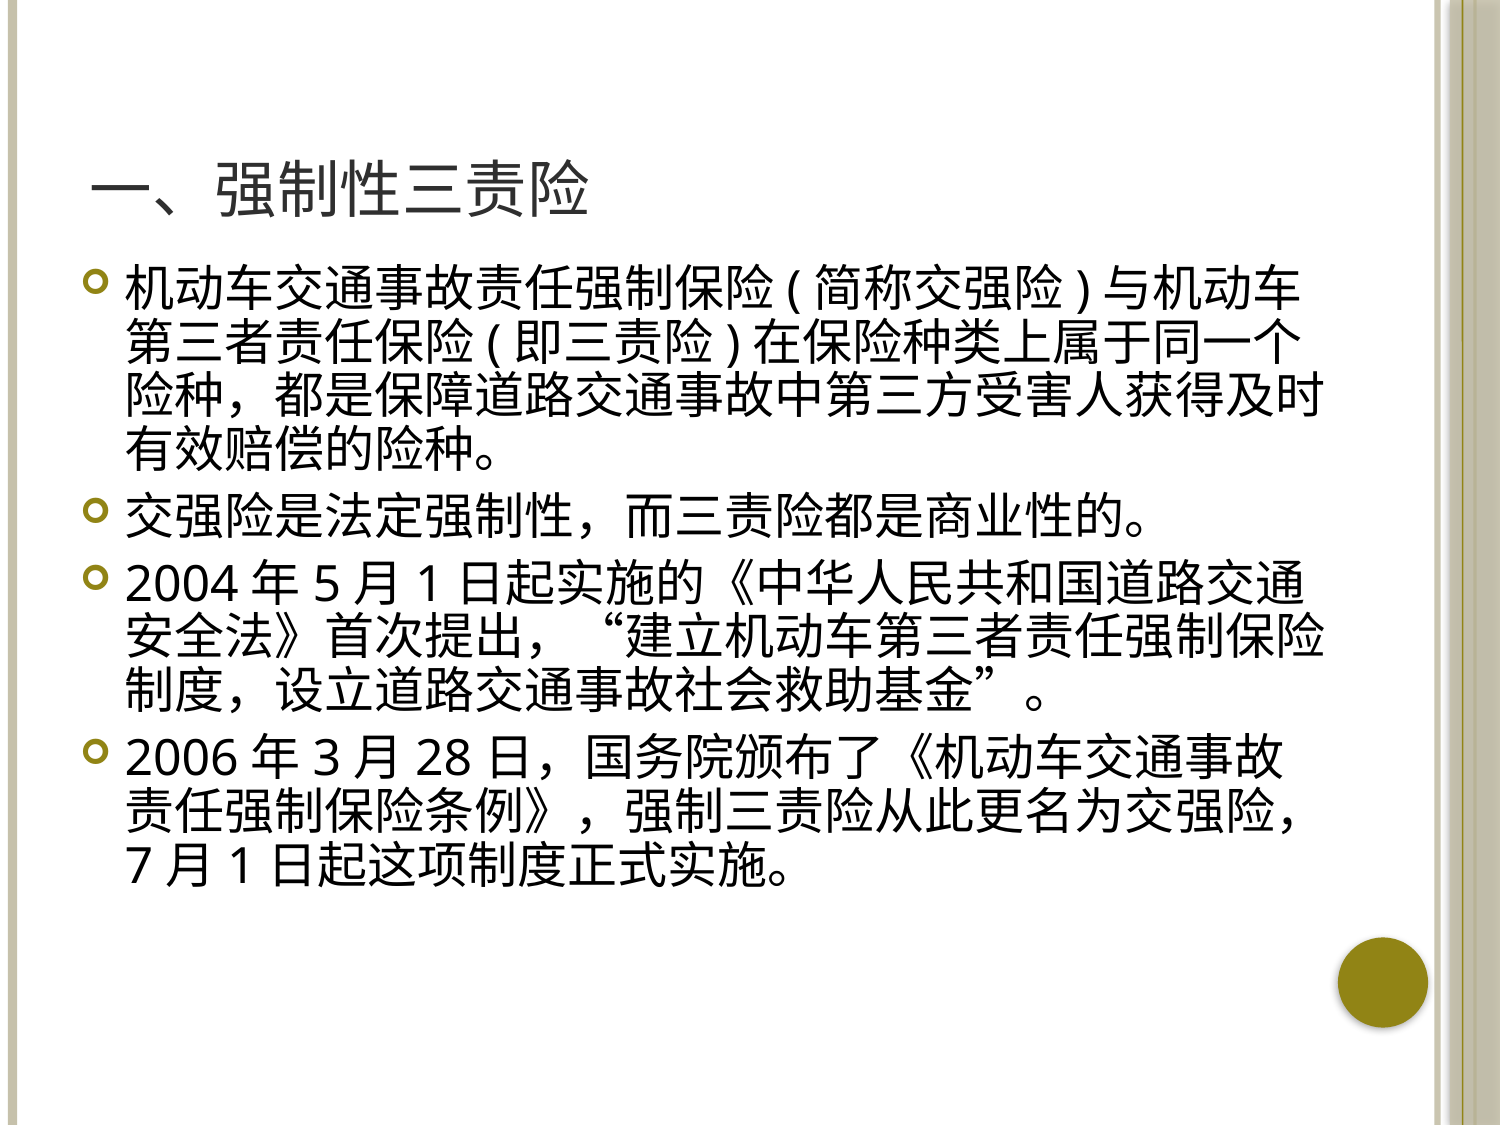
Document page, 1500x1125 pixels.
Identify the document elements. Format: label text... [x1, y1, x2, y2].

list 机动车交通事故责任强制保险(简称交强险)与机动车第三者责任保险(即三责险)在保险种类上属于同一个险种，都是保障道路交通事故中第三方受害人获得及时有效赔偿的险种。 交强险是法定强制性，而三责险都是商业性的。 2004年5月1日起实施的《中华人民共和国道路交通安全法》首次提出，“建立机动车第三者责任强制保险制度，设立道路交通事故社会救助基金”。 2006年3月28日，国务院颁布了《机动车交通事故责任强制保险条例》，强制三责险从此更名为交强险，7月1日起这项制度正式实施。 [64, 255, 1341, 1013]
title 一、强制性三责险 [75, 45, 1300, 233]
